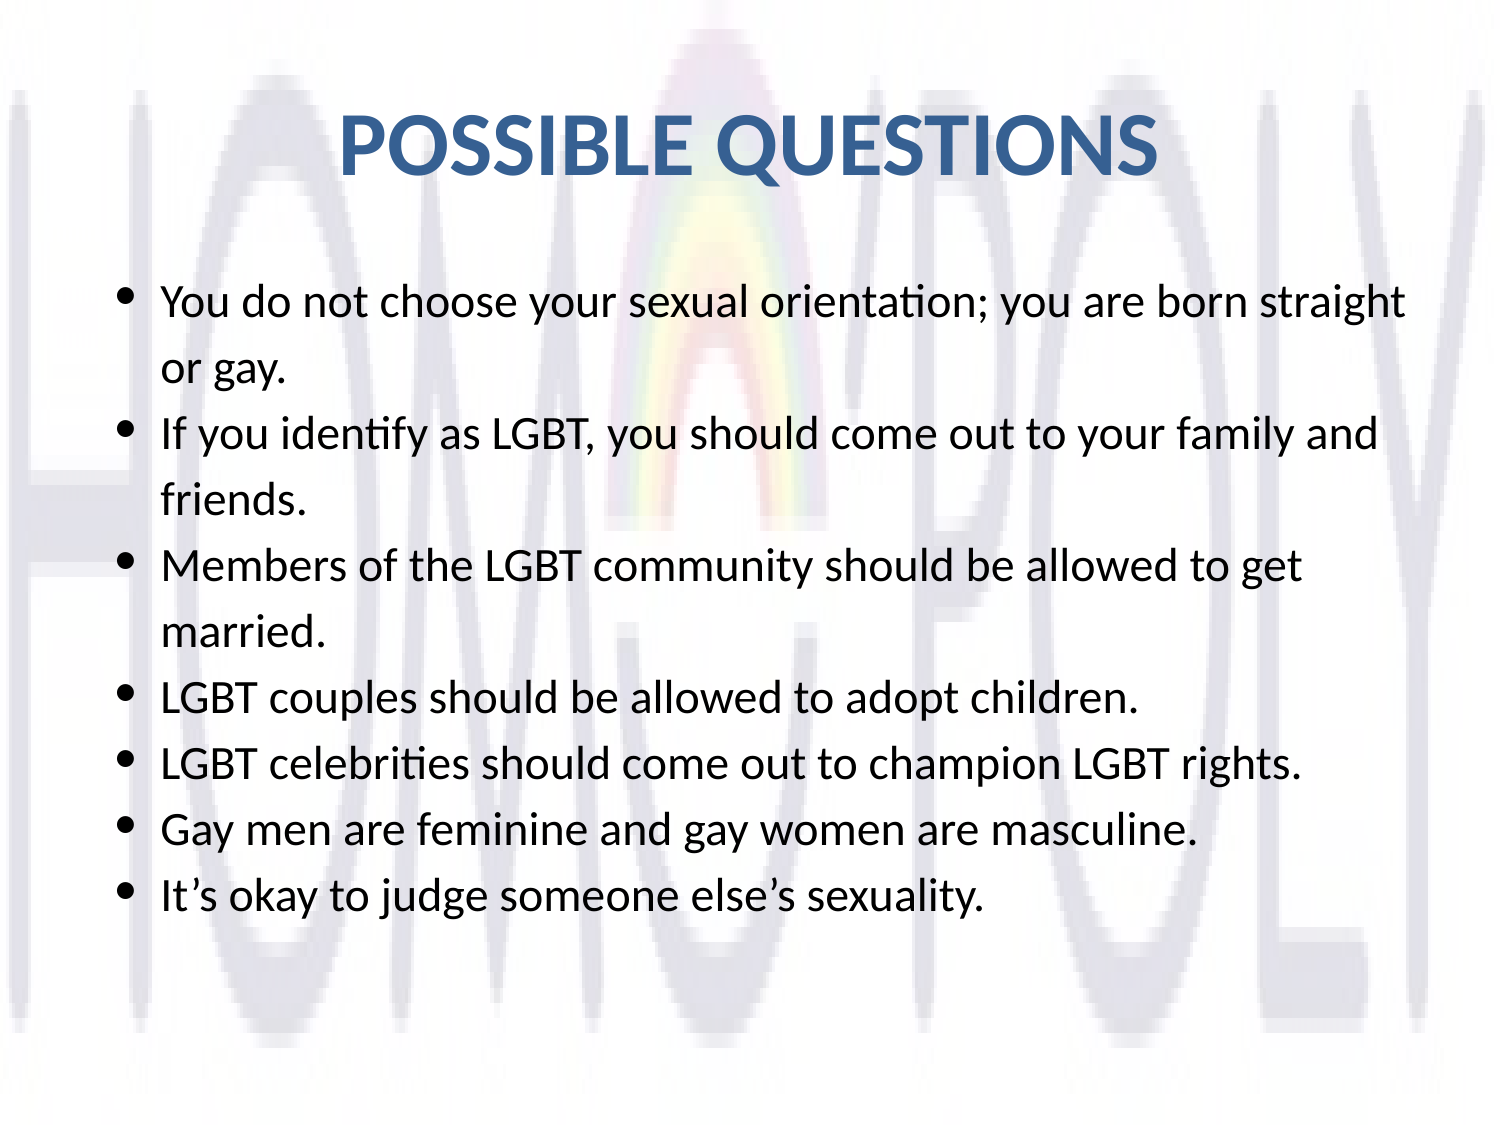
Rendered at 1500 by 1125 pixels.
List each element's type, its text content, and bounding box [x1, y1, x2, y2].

title POSSIBLE QUESTIONS [75, 45, 1425, 233]
list You do not choose your sexual orientation; you are born straight or gay. If you identify as LGBT, you should come out to your family and friends. Members of the LGBT community should be allowed to get married. LGBT couples should be allowed to adopt children. LGBT celebrities should come out to champion LGBT rights. Gay men are feminine and gay women are masculine. It’s okay to judge someone else’s sexuality. [89, 253, 1440, 921]
